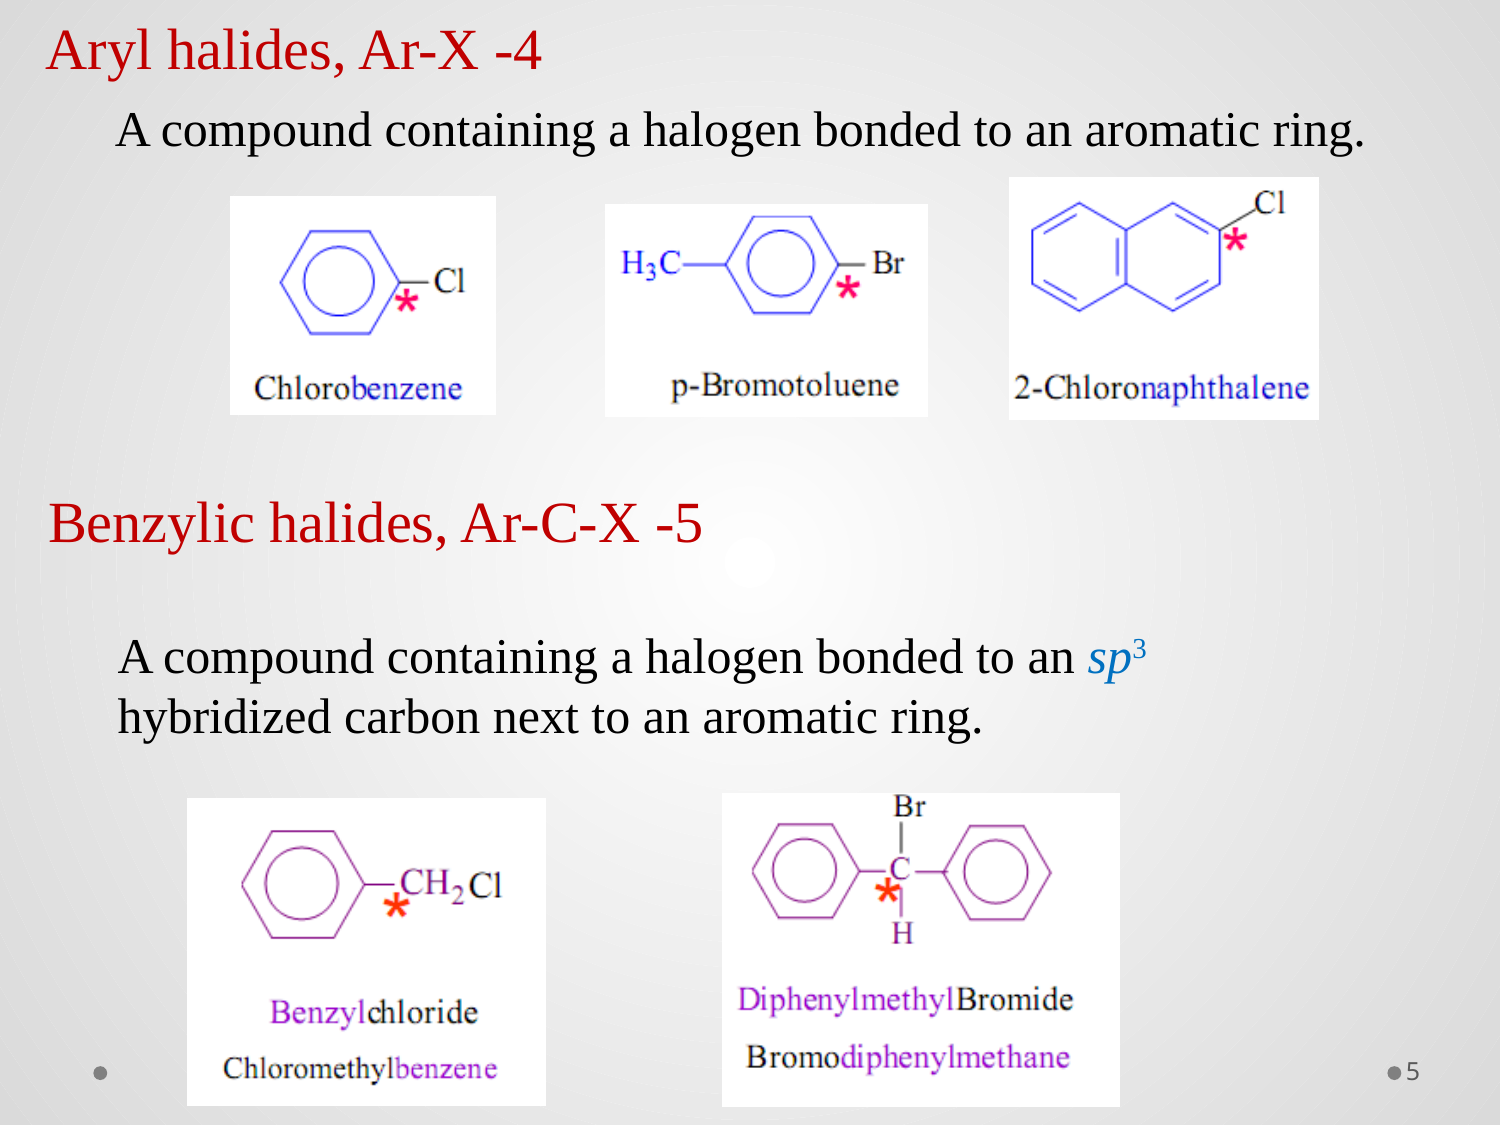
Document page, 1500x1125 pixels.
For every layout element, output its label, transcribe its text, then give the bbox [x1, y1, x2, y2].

picture [605, 203, 929, 417]
text_box A compound containing a halogen bonded to an sp3 hybridized carbon next to an aromatic ring. [102, 616, 1342, 752]
picture [1009, 177, 1319, 420]
text_box A compound containing a halogen bonded to an aromatic ring. [100, 89, 1424, 165]
slide_number 5 [1401, 1042, 1494, 1103]
picture [721, 793, 1120, 1108]
text_box 5- Benzylic halides, Ar-C-X [33, 477, 719, 562]
text_box 4- Aryl halides, Ar-X [30, 3, 558, 89]
picture [229, 195, 496, 415]
picture [186, 798, 546, 1106]
